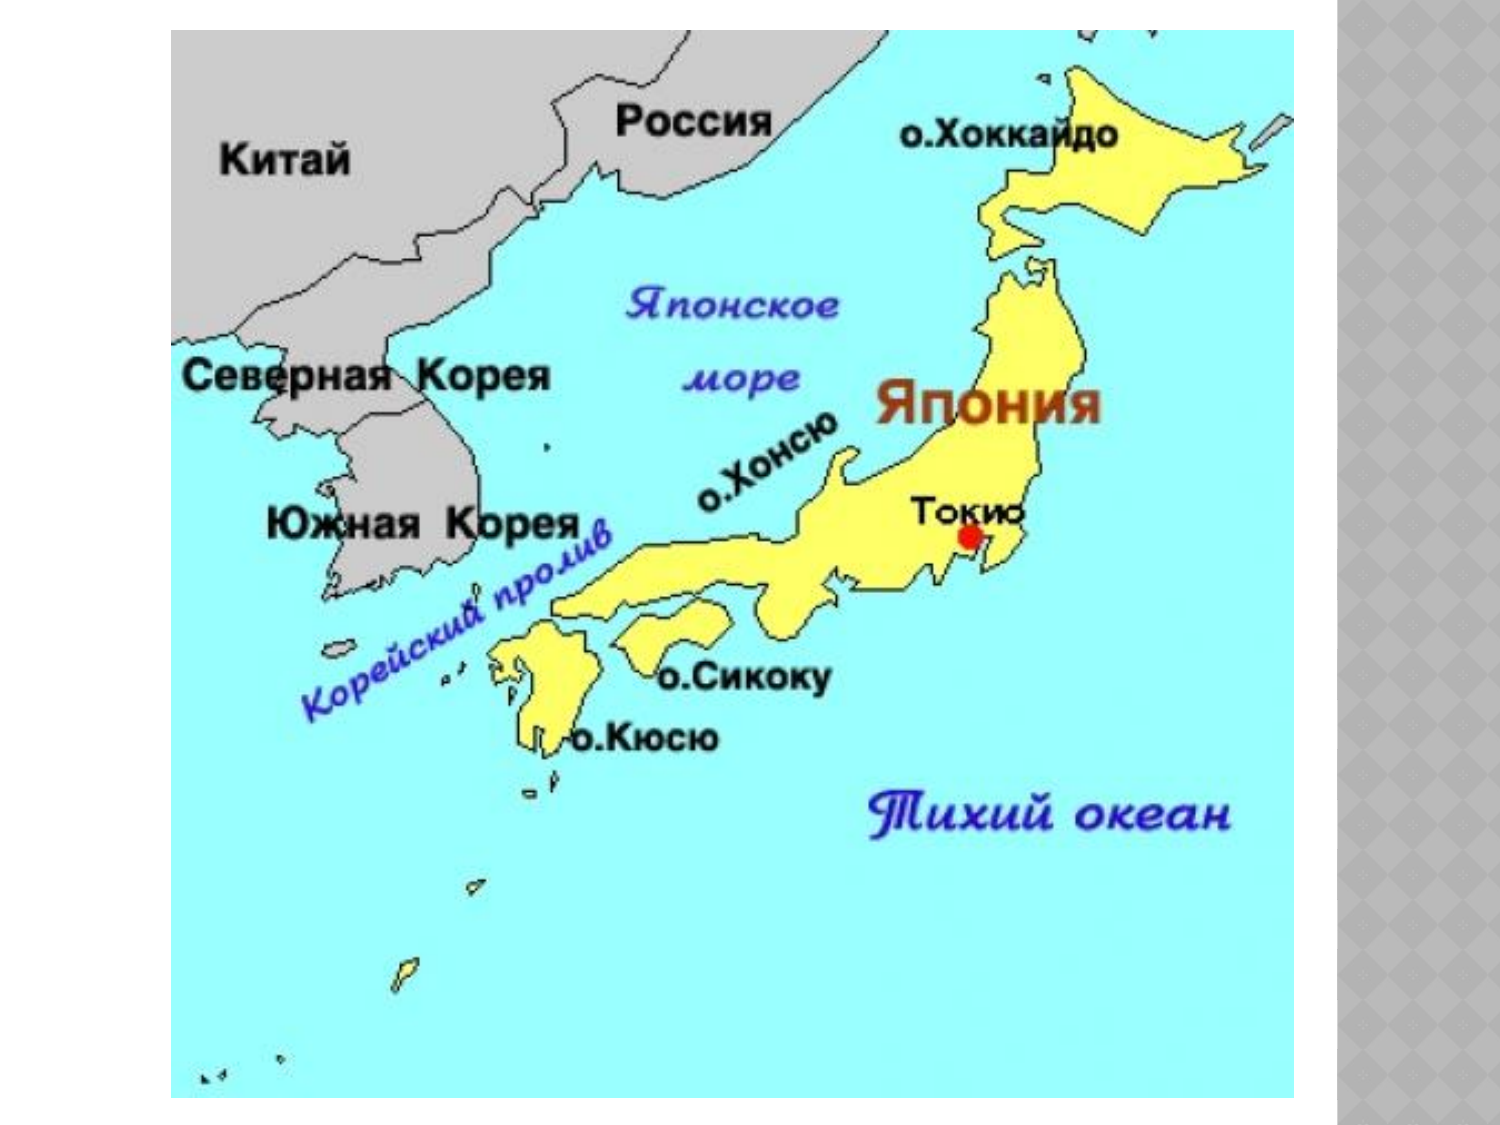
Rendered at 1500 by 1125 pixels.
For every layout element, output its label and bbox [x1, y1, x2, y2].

list [170, 30, 1294, 1098]
